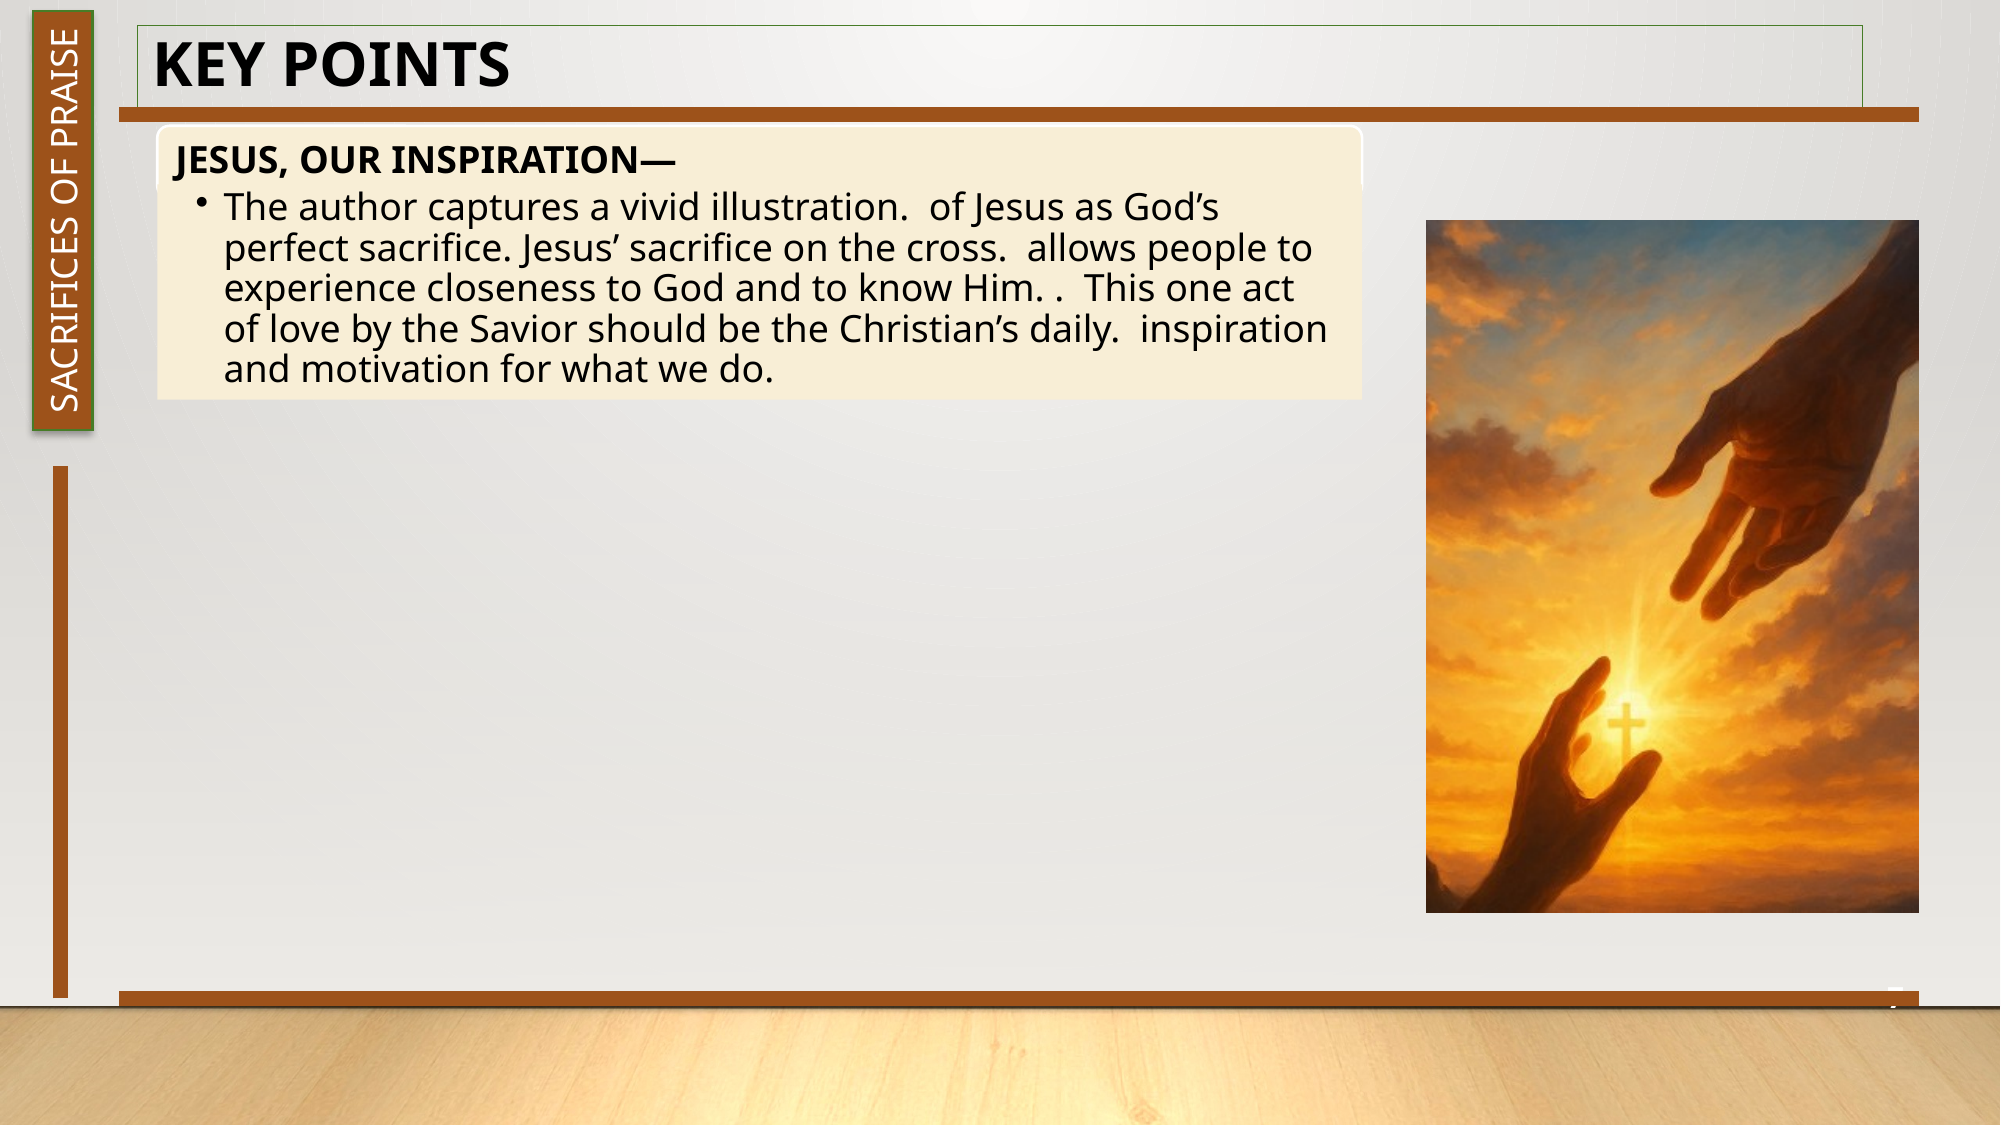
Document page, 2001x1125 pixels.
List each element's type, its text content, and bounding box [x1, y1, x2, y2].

picture [1426, 220, 1920, 913]
slide_number 7 [1806, 1006, 1919, 1032]
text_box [32, 10, 1920, 999]
picture [0, 1006, 2000, 1125]
